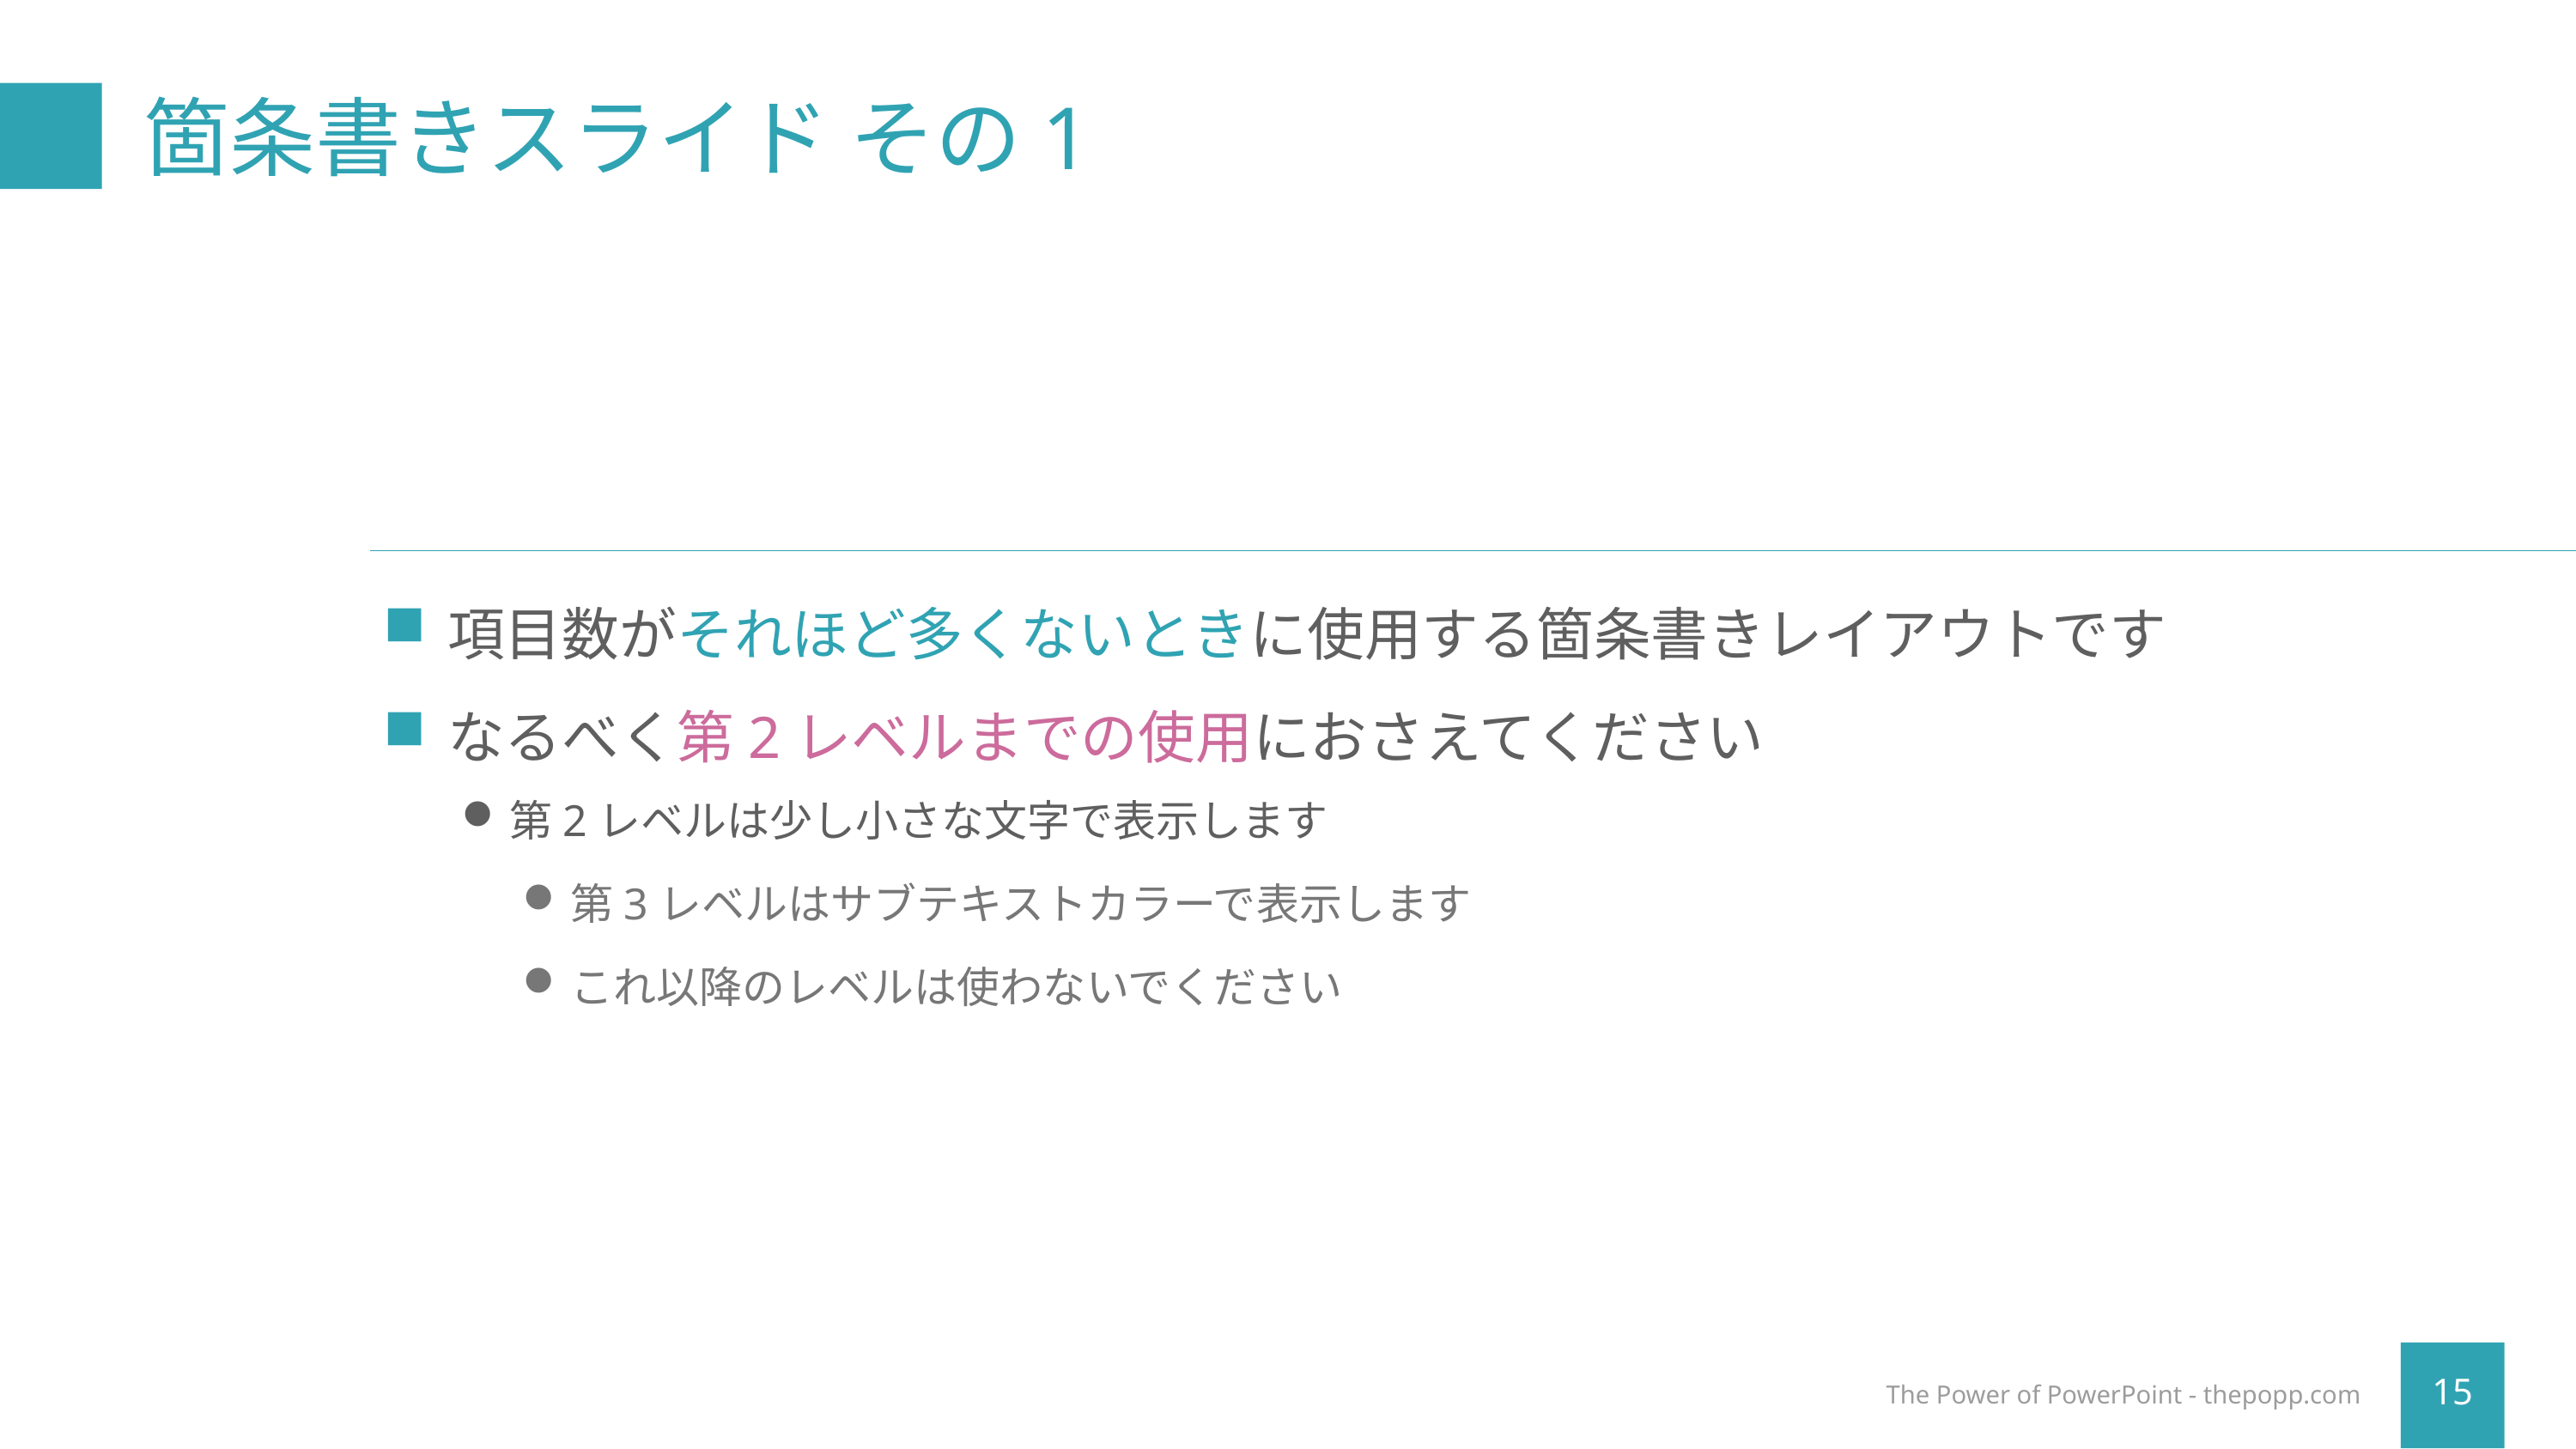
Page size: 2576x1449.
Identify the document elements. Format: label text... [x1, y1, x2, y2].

title 箇条書きスライド その1 [131, 66, 2482, 219]
footer The Power of PowerPoint - thepopp.com [1504, 1355, 2374, 1433]
slide_number 15 [2400, 1355, 2505, 1433]
list 項目数がそれほど多くないときに使用する箇条書きレイアウトです なるべく第2レベルまでの使用におさえてください 第2レベルは少し小さな文字で表示します 第3レベルはサブテキストカラーで表示します これ以降のレベルは使わないでください [370, 577, 2206, 1223]
